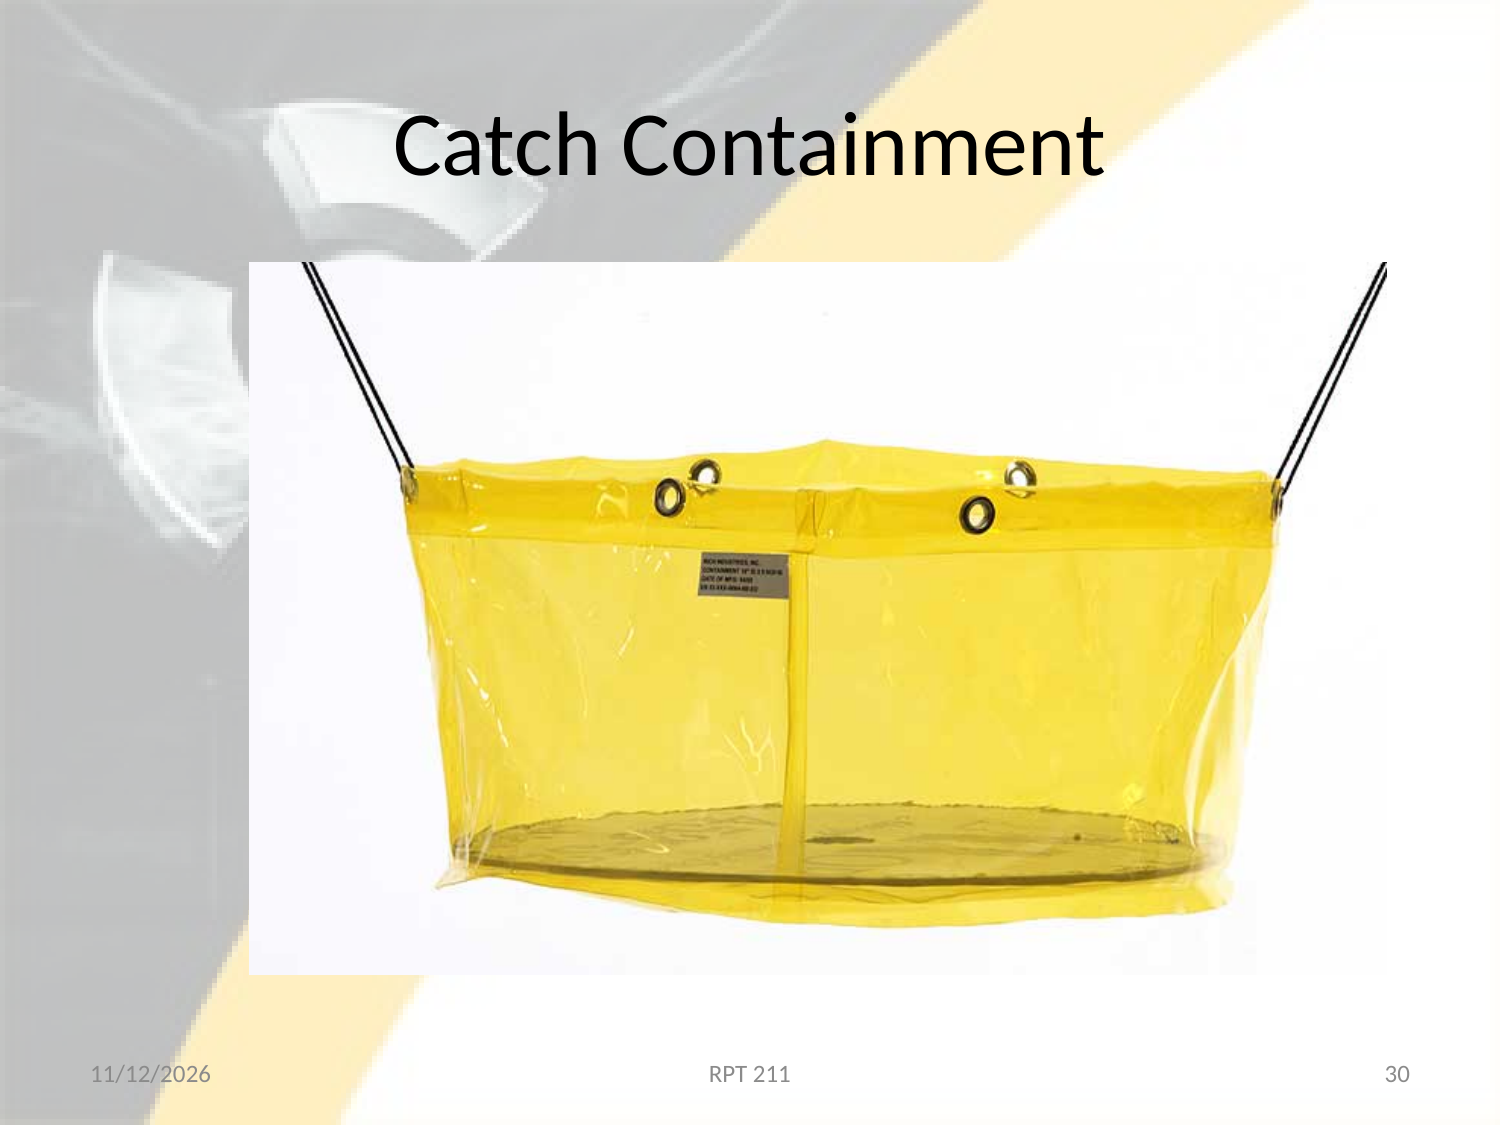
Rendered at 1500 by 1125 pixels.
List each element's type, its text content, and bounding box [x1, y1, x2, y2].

title Catch Containment [75, 45, 1425, 233]
picture [249, 262, 1388, 976]
footer RPT 211 [512, 1042, 988, 1103]
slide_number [75, 1042, 425, 1103]
slide_number 30 [1074, 1042, 1425, 1103]
